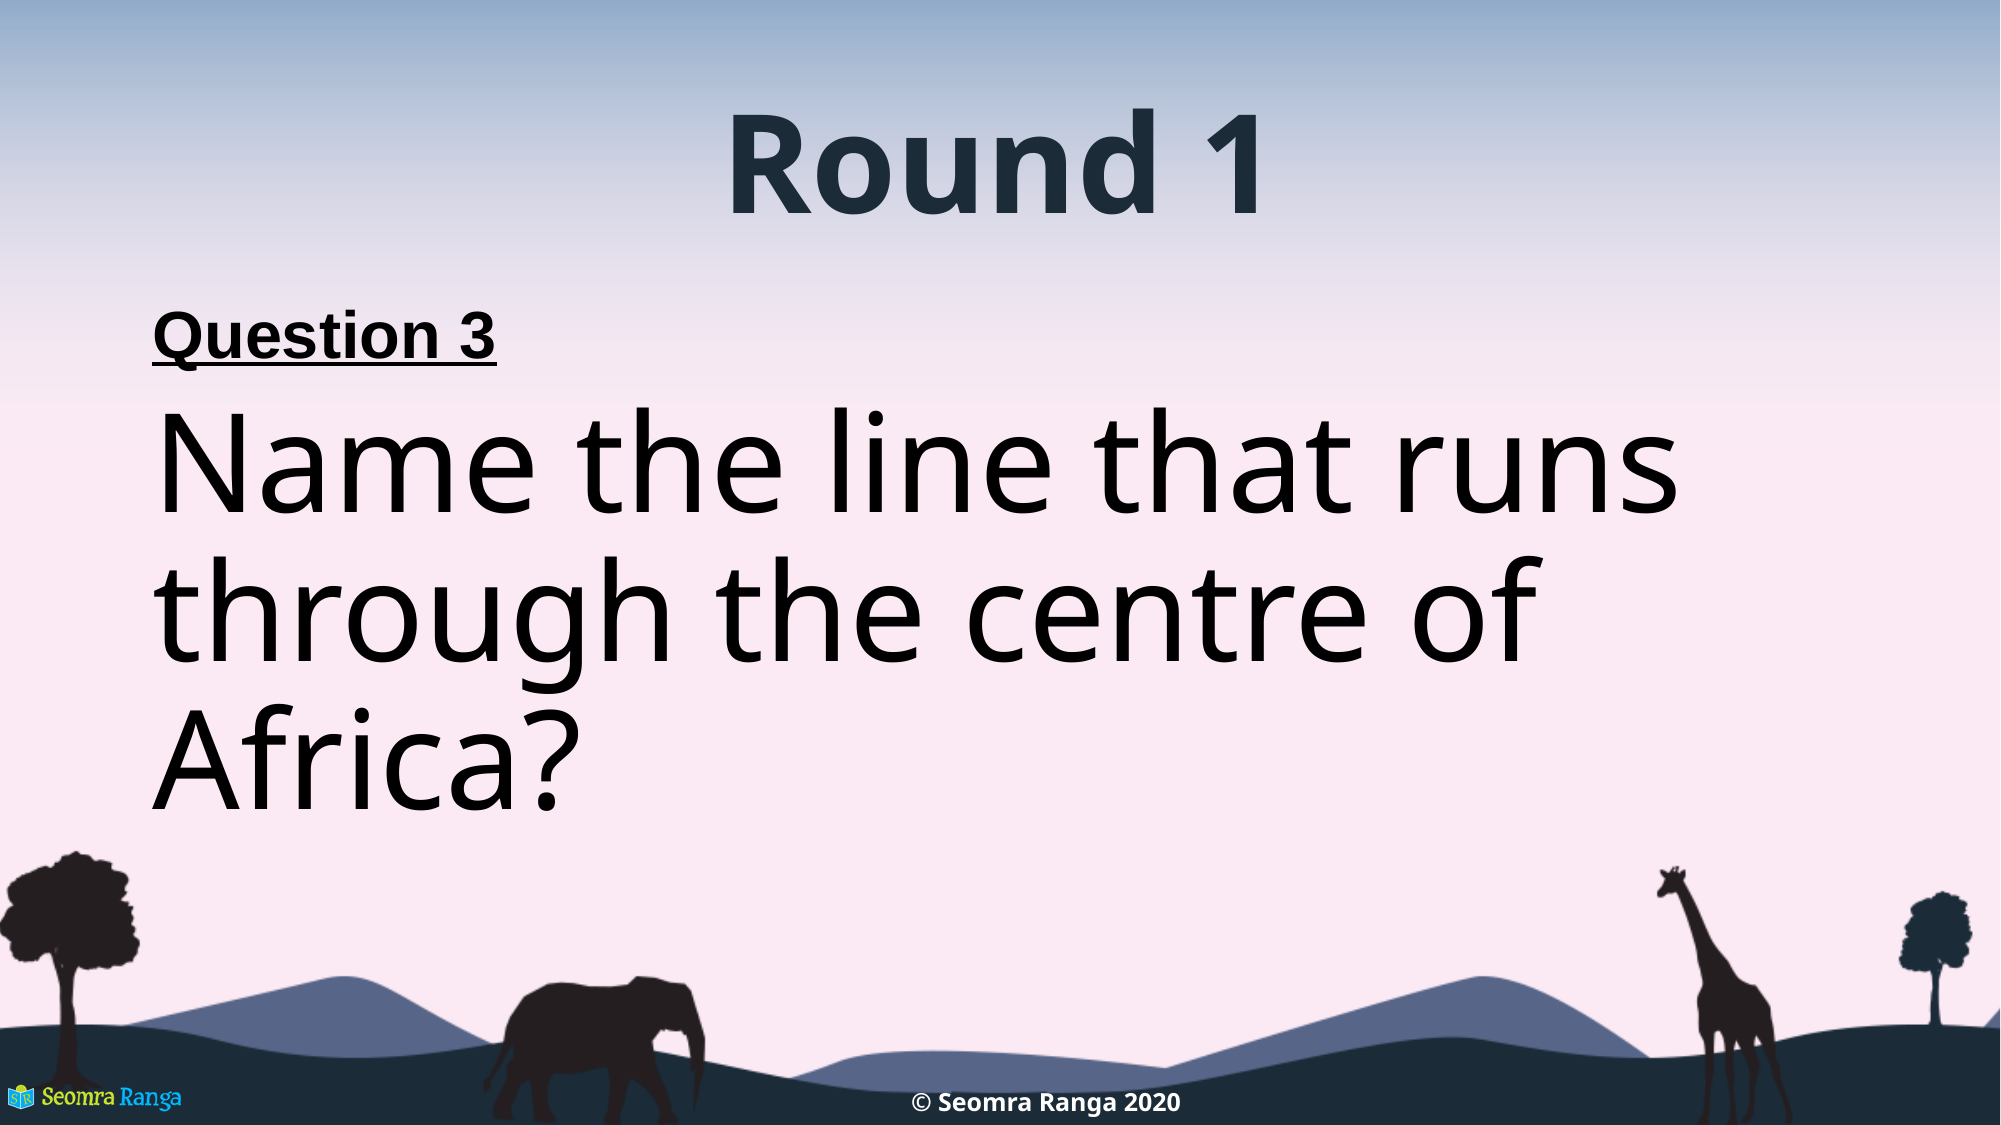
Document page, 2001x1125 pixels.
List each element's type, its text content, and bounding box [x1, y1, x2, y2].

text_box © Seomra Ranga 2020 www.seomraranga.com [762, 1079, 1330, 1125]
title Round 1 [137, 59, 1863, 278]
picture [0, 0, 2001, 1125]
list Question 3 Name the line that runs through the centre of Africa? [137, 293, 1863, 1014]
